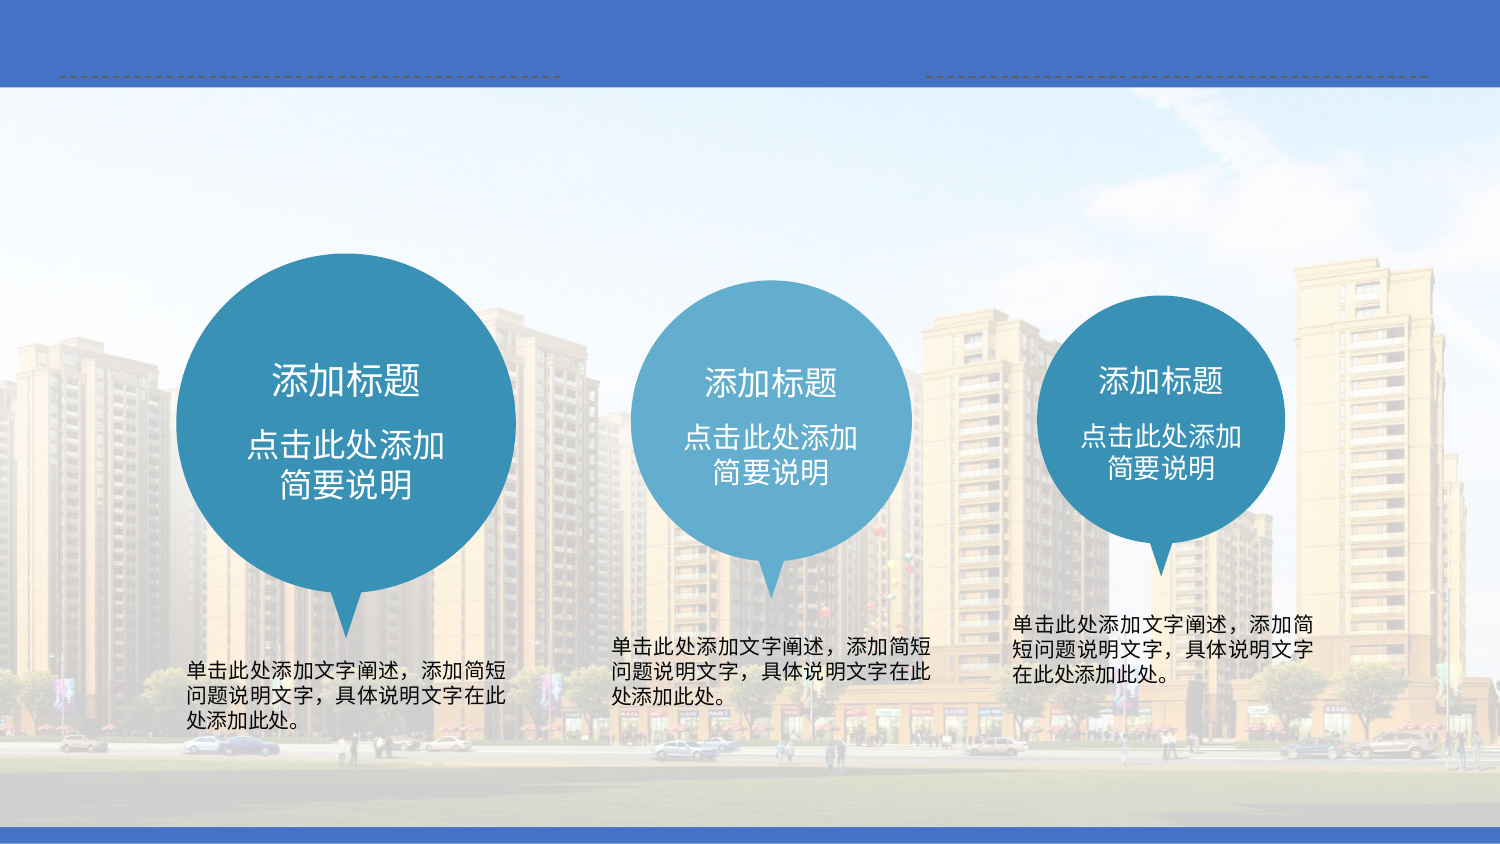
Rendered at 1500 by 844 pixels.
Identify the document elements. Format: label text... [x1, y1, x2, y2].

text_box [176, 253, 517, 639]
text_box 单击此处添加文字阐述，添加简短问题说明文字，具体说明文字在此处添加此处。 [596, 626, 947, 716]
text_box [1036, 295, 1286, 577]
text_box 单击此处添加文字阐述，添加简短问题说明文字，具体说明文字在此处添加此处。 [998, 604, 1329, 695]
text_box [630, 280, 913, 600]
text_box 单击此处添加文字阐述，添加简短问题说明文字，具体说明文字在此处添加此处。 [171, 649, 522, 740]
